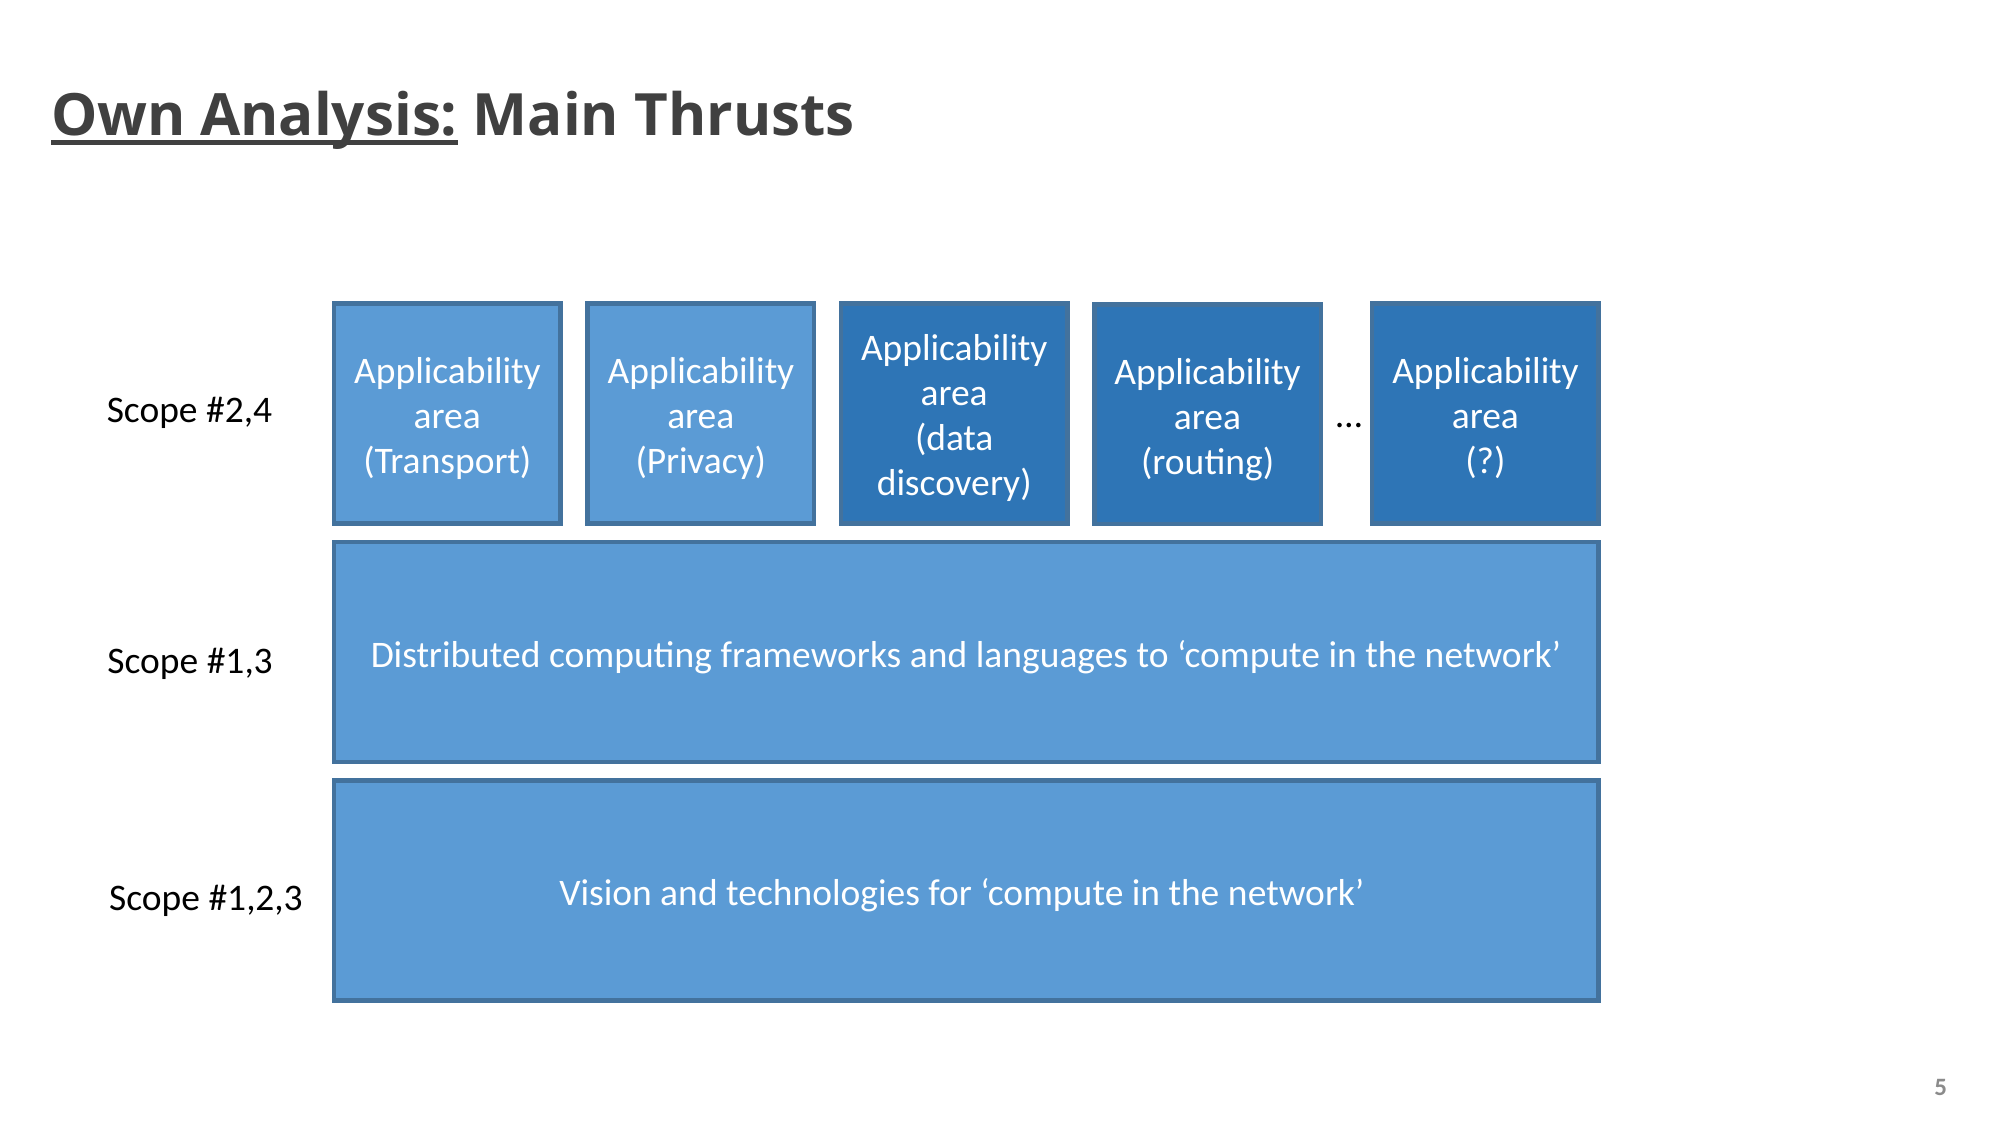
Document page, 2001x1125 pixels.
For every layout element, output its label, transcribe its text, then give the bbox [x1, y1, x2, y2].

title Own Analysis: Main Thrusts [36, 67, 1962, 167]
text_box Applicability area (routing) [1093, 303, 1322, 525]
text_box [1320, 303, 1599, 524]
slide_number 5 [1512, 1055, 1962, 1116]
text_box Distributed computing frameworks and languages to ‘compute in the network’ [333, 541, 1600, 763]
text_box Applicability area (data discovery) [840, 302, 1069, 524]
text_box Scope #1,3 [92, 628, 288, 689]
text_box Applicability area (Transport) [333, 302, 562, 524]
text_box Scope #2,4 [92, 377, 288, 437]
text_box Vision and technologies for ‘compute in the network’ [333, 780, 1600, 1002]
text_box Scope #1,2,3 [94, 865, 318, 926]
text_box [999, 130, 1912, 1056]
text_box Applicability area (Privacy) [586, 302, 815, 524]
